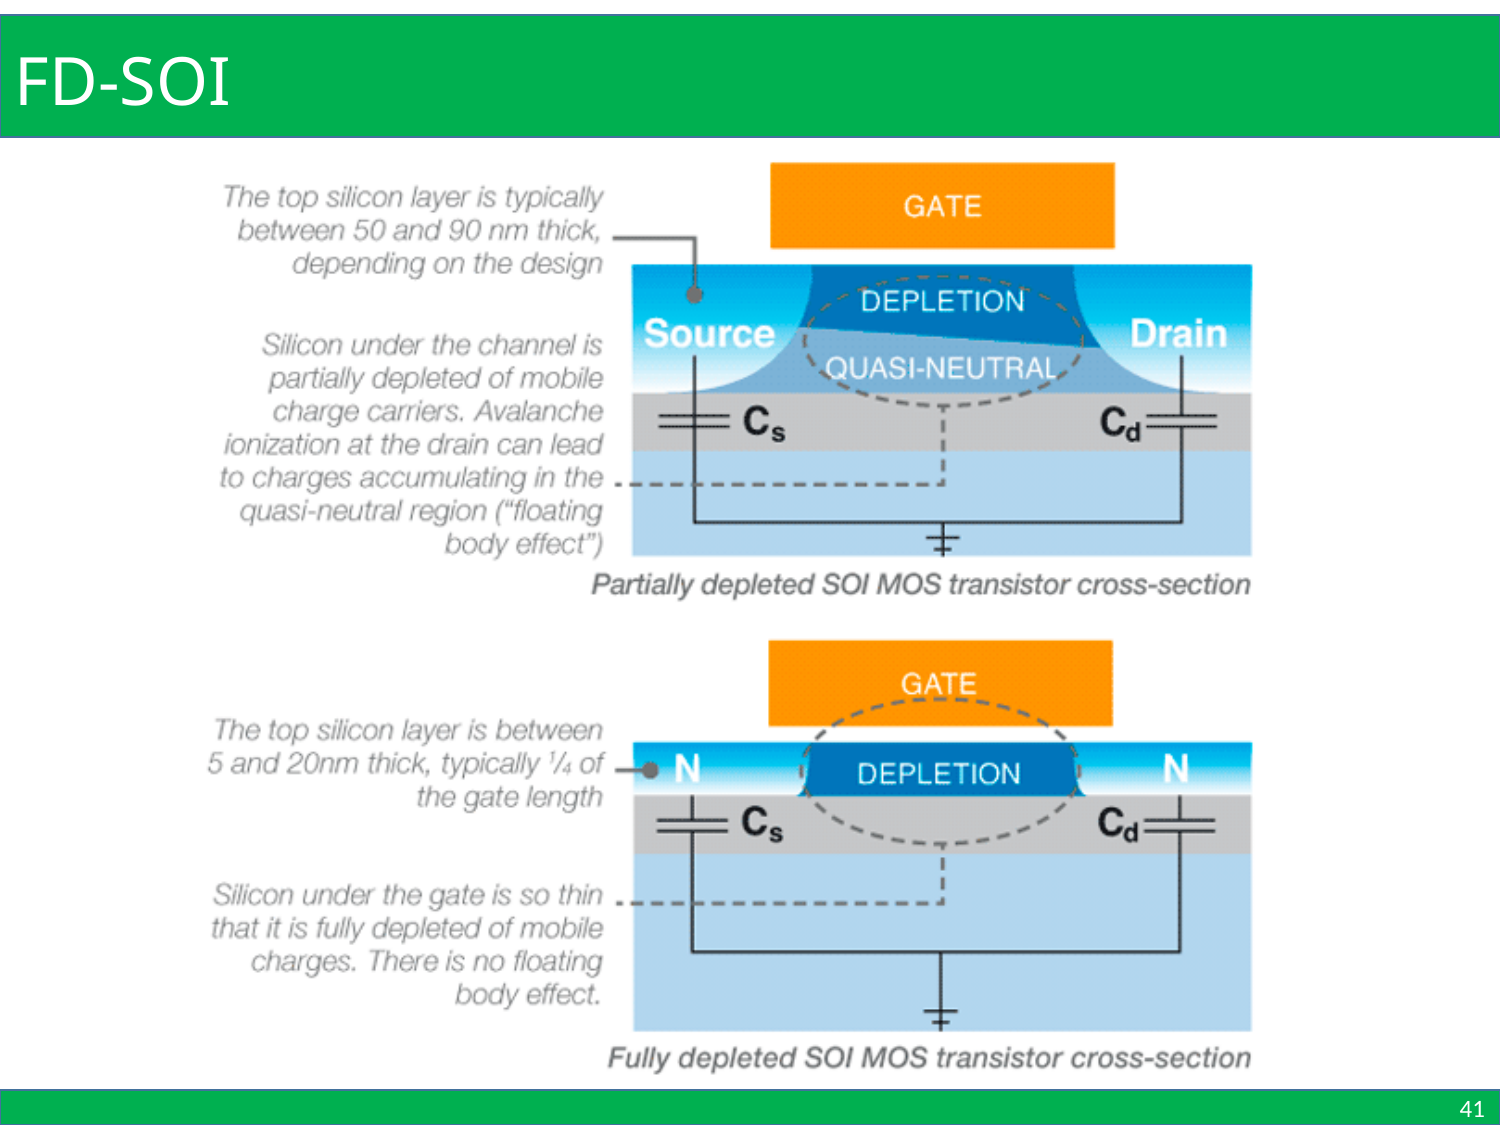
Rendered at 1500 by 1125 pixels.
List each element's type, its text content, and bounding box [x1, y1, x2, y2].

picture [172, 148, 1338, 1084]
text_box [0, 1089, 1162, 1125]
slide_number 41 [1162, 1077, 1500, 1125]
text_box [0, 14, 1500, 138]
text_box FD-SOI [0, 31, 1479, 126]
